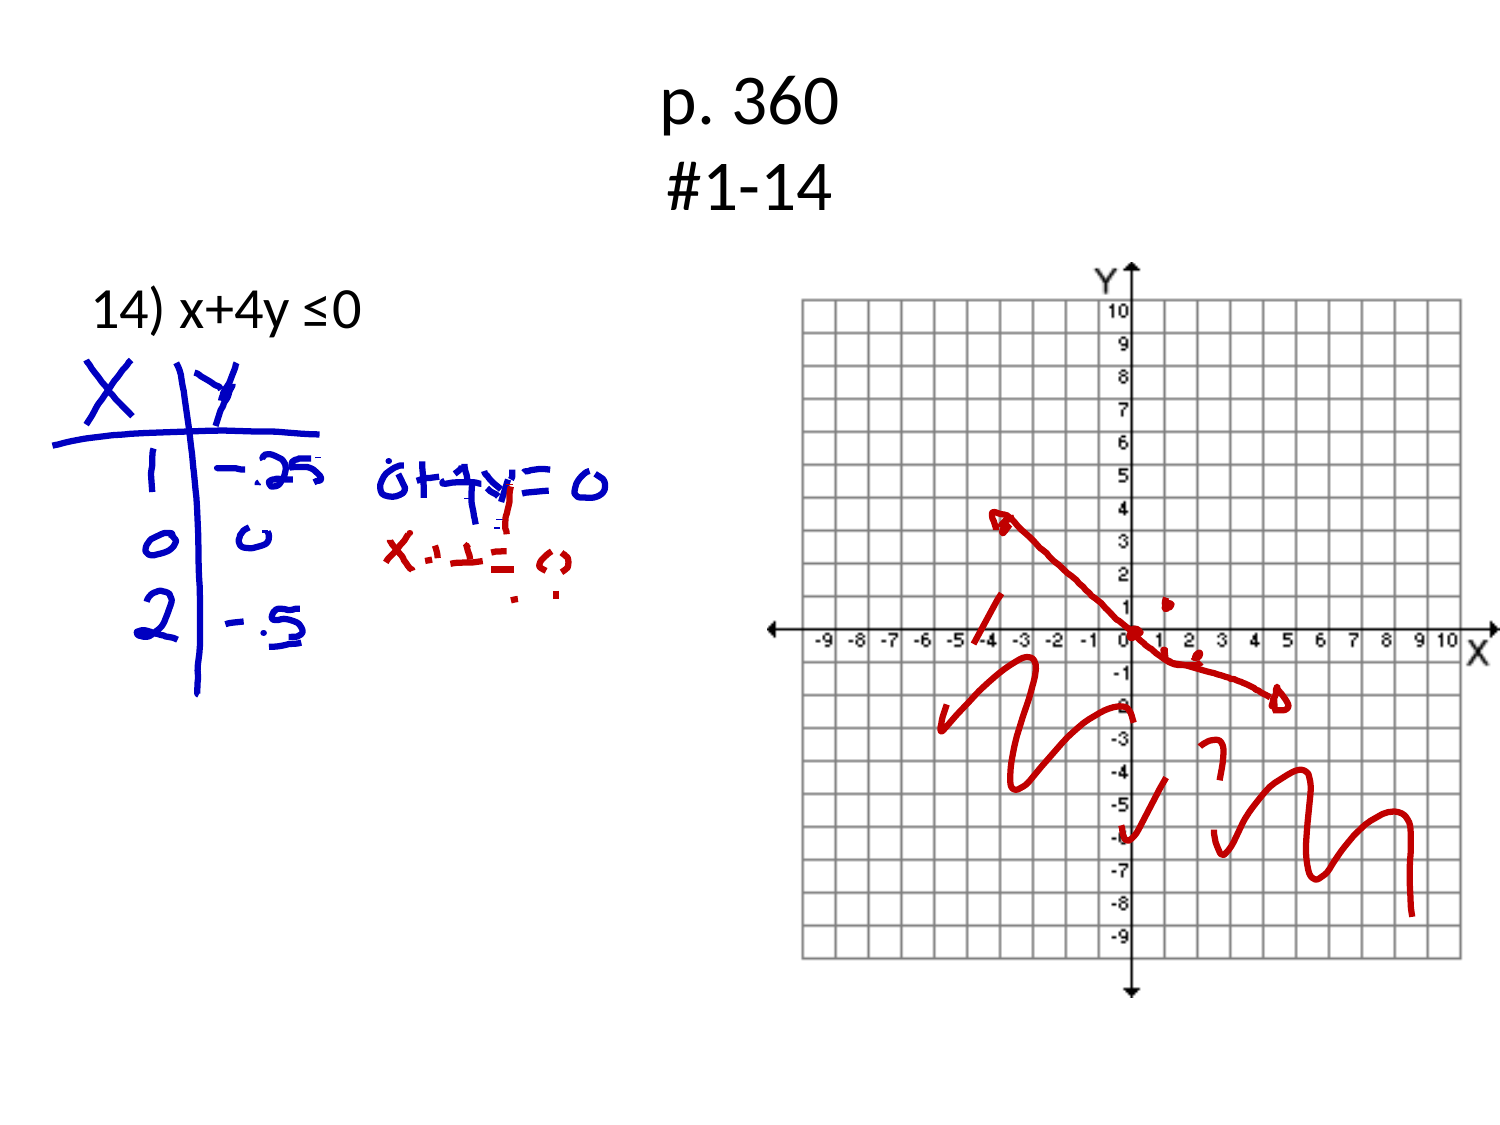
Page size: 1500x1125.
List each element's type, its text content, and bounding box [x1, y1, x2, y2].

text_box [237, 526, 270, 550]
text_box [521, 489, 549, 495]
text_box [441, 480, 482, 485]
text_box [454, 465, 463, 475]
text_box [52, 429, 320, 447]
text_box [522, 468, 551, 473]
text_box [397, 533, 409, 550]
text_box [268, 641, 302, 648]
text_box [510, 469, 514, 480]
text_box [500, 479, 509, 503]
text_box [290, 457, 322, 483]
text_box [214, 383, 234, 427]
text_box [144, 532, 177, 557]
text_box [573, 470, 606, 499]
text_box [85, 359, 134, 417]
text_box [379, 464, 406, 498]
text_box [216, 467, 246, 471]
text_box [470, 482, 477, 525]
text_box [491, 550, 507, 554]
text_box [450, 560, 483, 565]
text_box [220, 362, 238, 401]
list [767, 262, 1500, 998]
text_box [261, 453, 293, 488]
text_box [463, 463, 469, 480]
text_box [561, 552, 570, 573]
text_box [271, 608, 304, 638]
text_box [466, 547, 471, 560]
text_box [416, 475, 440, 482]
title p. 360 #1-14 [75, 45, 1425, 233]
text_box [389, 539, 414, 572]
text_box [181, 440, 201, 696]
text_box [109, 359, 132, 389]
text_box [434, 545, 439, 559]
text_box [538, 550, 553, 572]
text_box [194, 371, 222, 390]
text_box [483, 470, 502, 490]
text_box [85, 390, 109, 426]
text_box [175, 362, 190, 430]
list 14) x+4y ≤0 [75, 262, 738, 1005]
text_box [486, 487, 499, 497]
text_box [504, 486, 512, 535]
text_box [136, 590, 178, 641]
text_box [225, 620, 244, 626]
text_box [150, 448, 155, 493]
